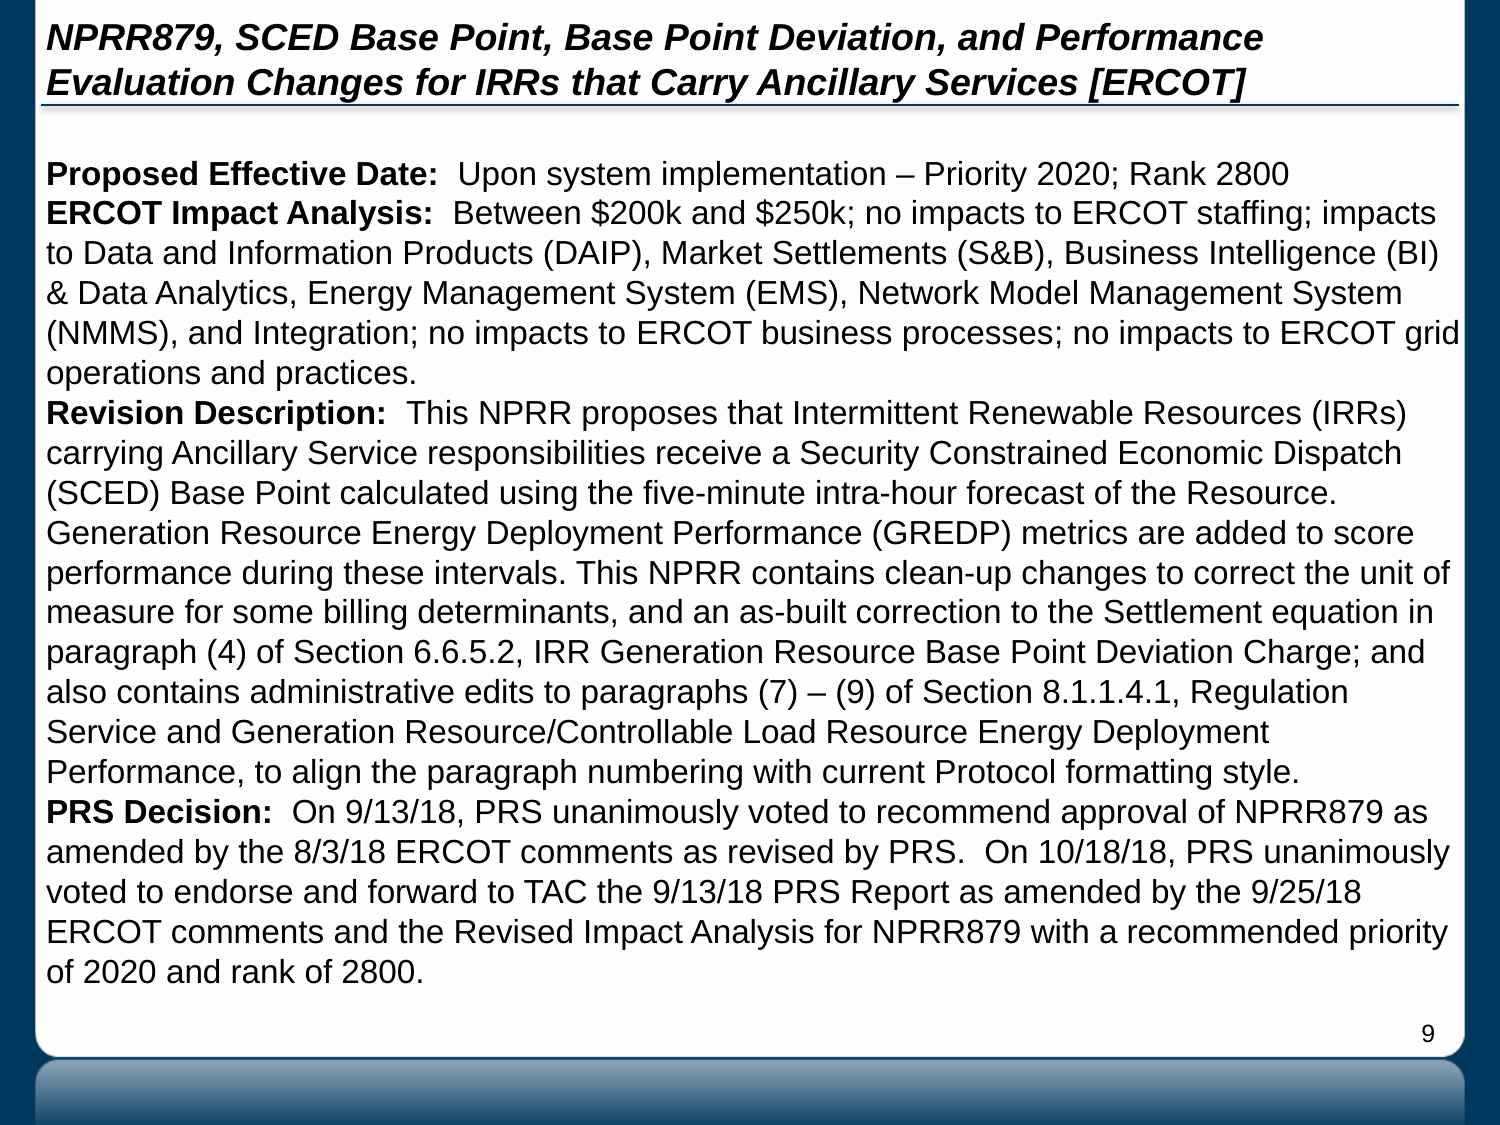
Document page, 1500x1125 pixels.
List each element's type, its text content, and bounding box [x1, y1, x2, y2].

text_box Proposed Effective Date: Upon system implementation – Priority 2020; Rank 2800 ERCOT Impact Analysis: Between $200k and $250k; no impacts to ERCOT staffing; impacts to Data and Information Products (DAIP), Market Settlements (S&B), Business Intelligence (BI) & Data Analytics, Energy Management System (EMS), Network Model Management System (NMMS), and Integration; no impacts to ERCOT business processes; no impacts to ERCOT grid operations and practices. Revision Description: This NPRR proposes that Intermittent Renewable Resources (IRRs) carrying Ancillary Service responsibilities receive a Security Constrained Economic Dispatch (SCED) Base Point calculated using the five-minute intra-hour forecast of the Resource. Generation Resource Energy Deployment Performance (GREDP) metrics are added to score performance during these intervals. This NPRR contains clean-up changes to correct the unit of measure for some billing determinants, and an as-built correction to the Settlement equation in paragraph (4) of Section 6.6.5.2, IRR Generation Resource Base Point Deviation Charge; and also contains administrative edits to paragraphs (7) – (9) of Section 8.1.1.4.1, Regulation Service and Generation Resource/Controllable Load Resource Energy Deployment Performance, to align the paragraph numbering with current Protocol formatting style. PRS Decision: On 9/13/18, PRS unanimously voted to recommend approval of NPRR879 as amended by the 8/3/18 ERCOT comments as revised by PRS. On 10/18/18, PRS unanimously voted to endorse and forward to TAC the 9/13/18 PRS Report as amended by the 9/25/18 ERCOT comments and the Revised Impact Analysis for NPRR879 with a recommended priority of 2020 and rank of 2800. [31, 144, 1485, 998]
picture [35, 0, 1465, 144]
picture [35, 998, 1465, 1125]
title NPRR879, SCED Base Point, Base Point Deviation, and Performance Evaluation Changes for IRRs that Carry Ancillary Services [ERCOT] [31, 20, 1464, 97]
